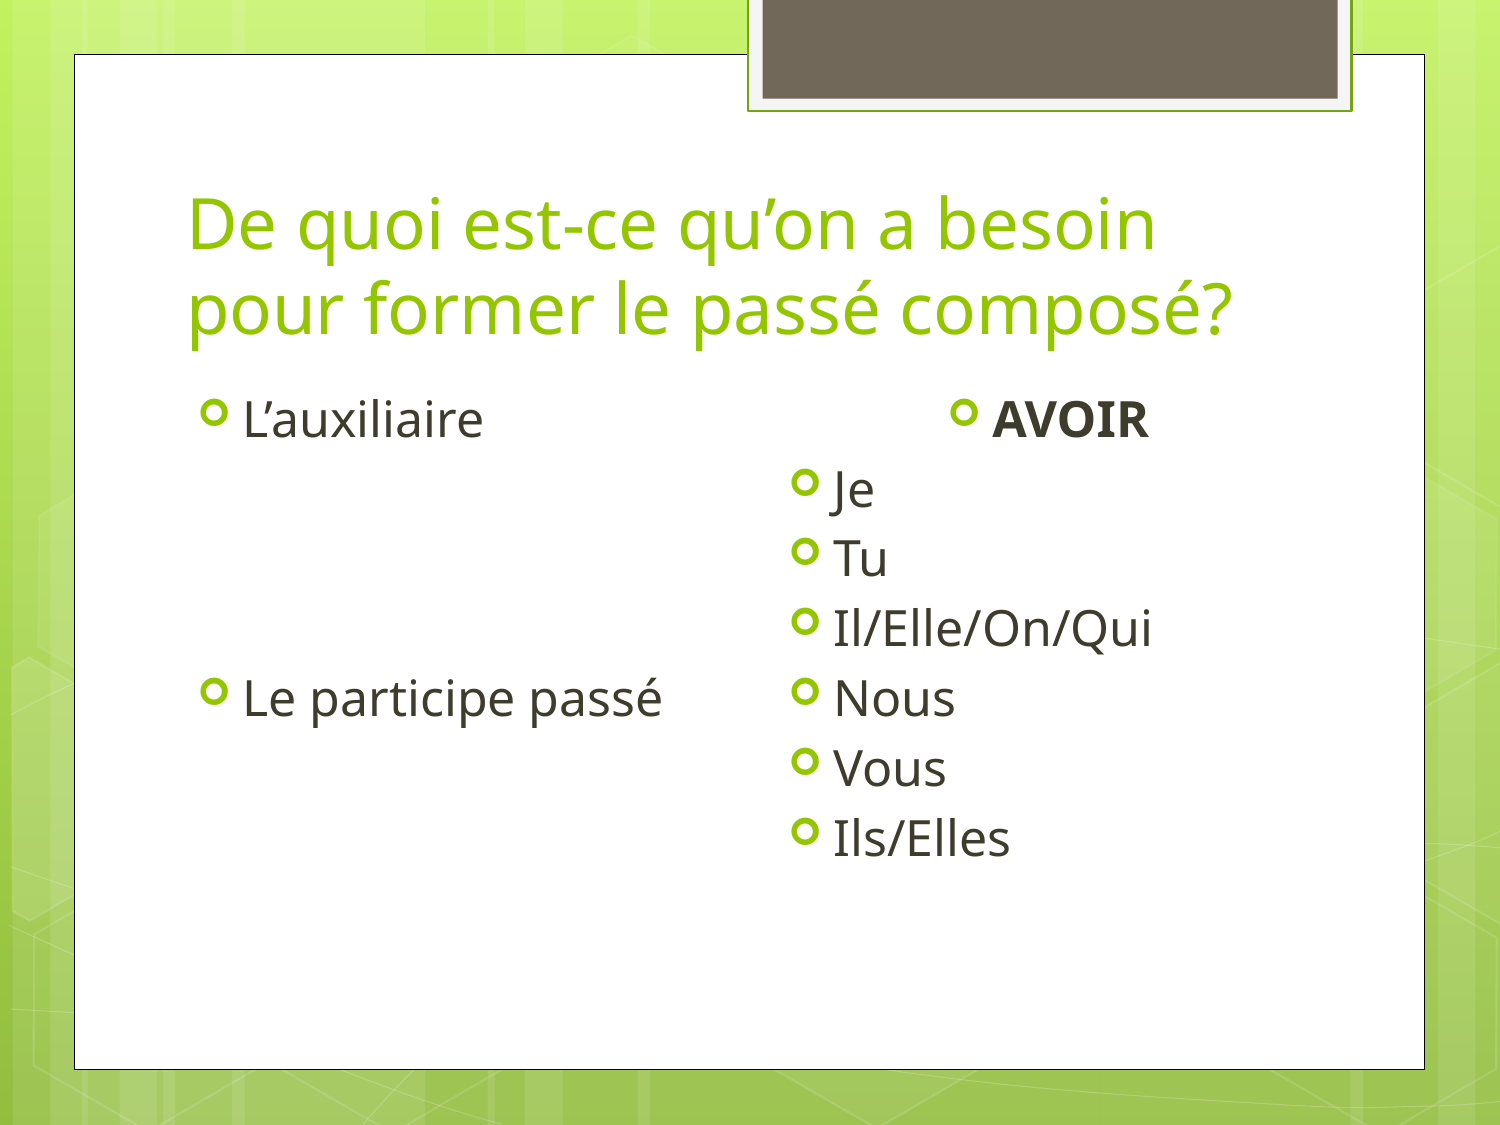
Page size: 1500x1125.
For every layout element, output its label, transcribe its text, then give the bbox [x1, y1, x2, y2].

title De quoi est-ce qu’on a besoin pour former le passé composé? [171, 168, 1324, 357]
list L’auxiliaire Le participe passé [171, 379, 732, 953]
list AVOIR Je Tu Il/Elle/On/Qui Nous Vous Ils/Elles [761, 379, 1323, 953]
